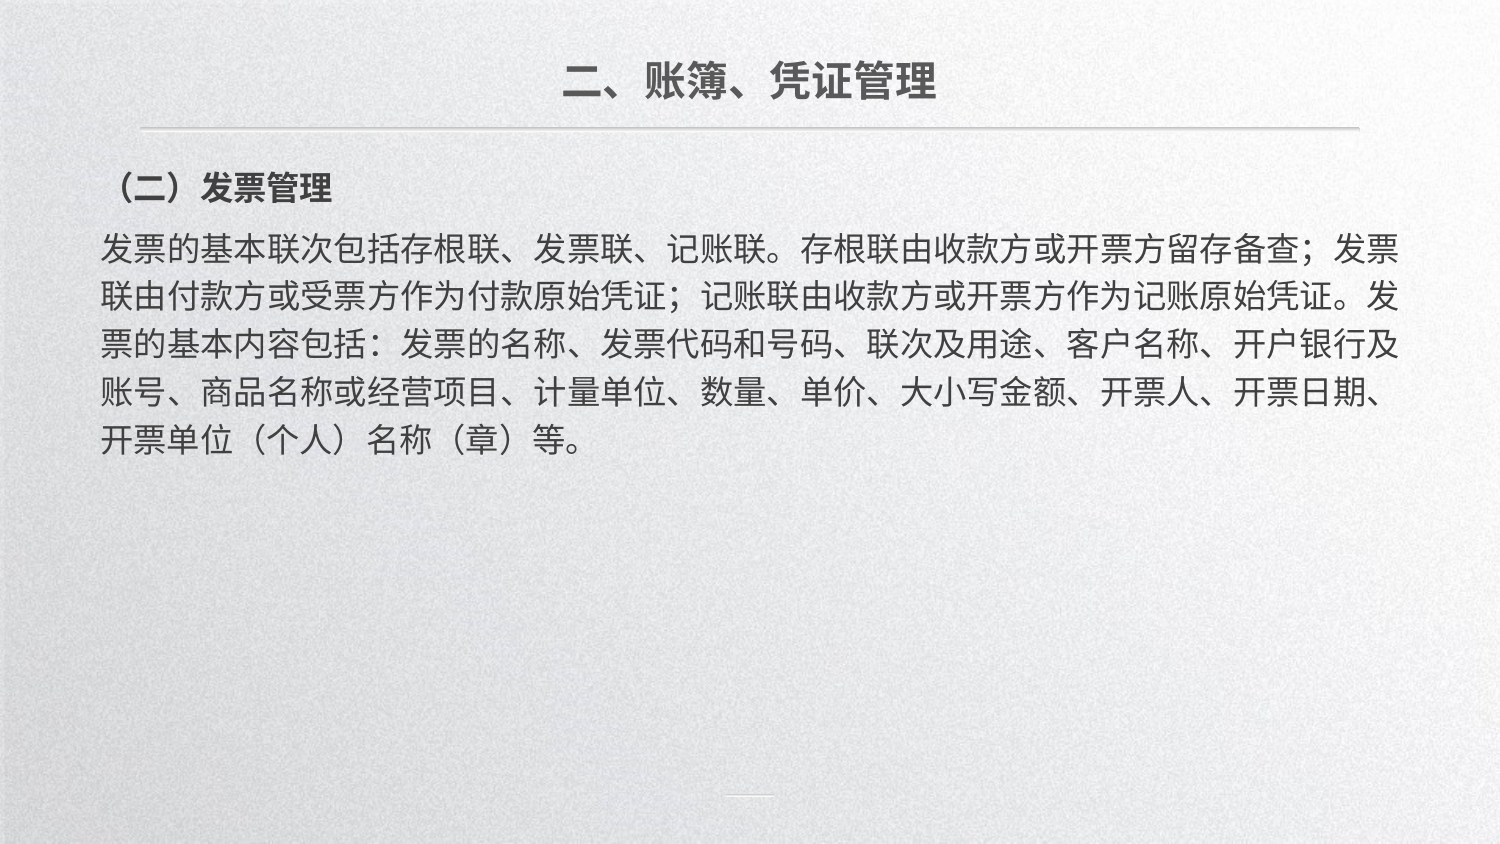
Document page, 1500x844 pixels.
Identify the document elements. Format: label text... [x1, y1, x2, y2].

text_box 二、账簿、凭证管理 [459, 49, 1038, 111]
picture [0, 0, 1500, 844]
text_box （二）发票管理 发票的基本联次包括存根联、发票联、记账联。存根联由收款方或开票方留存备查；发票联由付款方或受票方作为付款原始凭证；记账联由收款方或开票方作为记账原始凭证。发票的基本内容包括：发票的名称、发票代码和号码、联次及用途、客户名称、开户银行及账号、商品名称或经营项目、计量单位、数量、单价、大小写金额、开票人、开票日期、开票单位（个人）名称（章）等。 [100, 159, 1400, 641]
